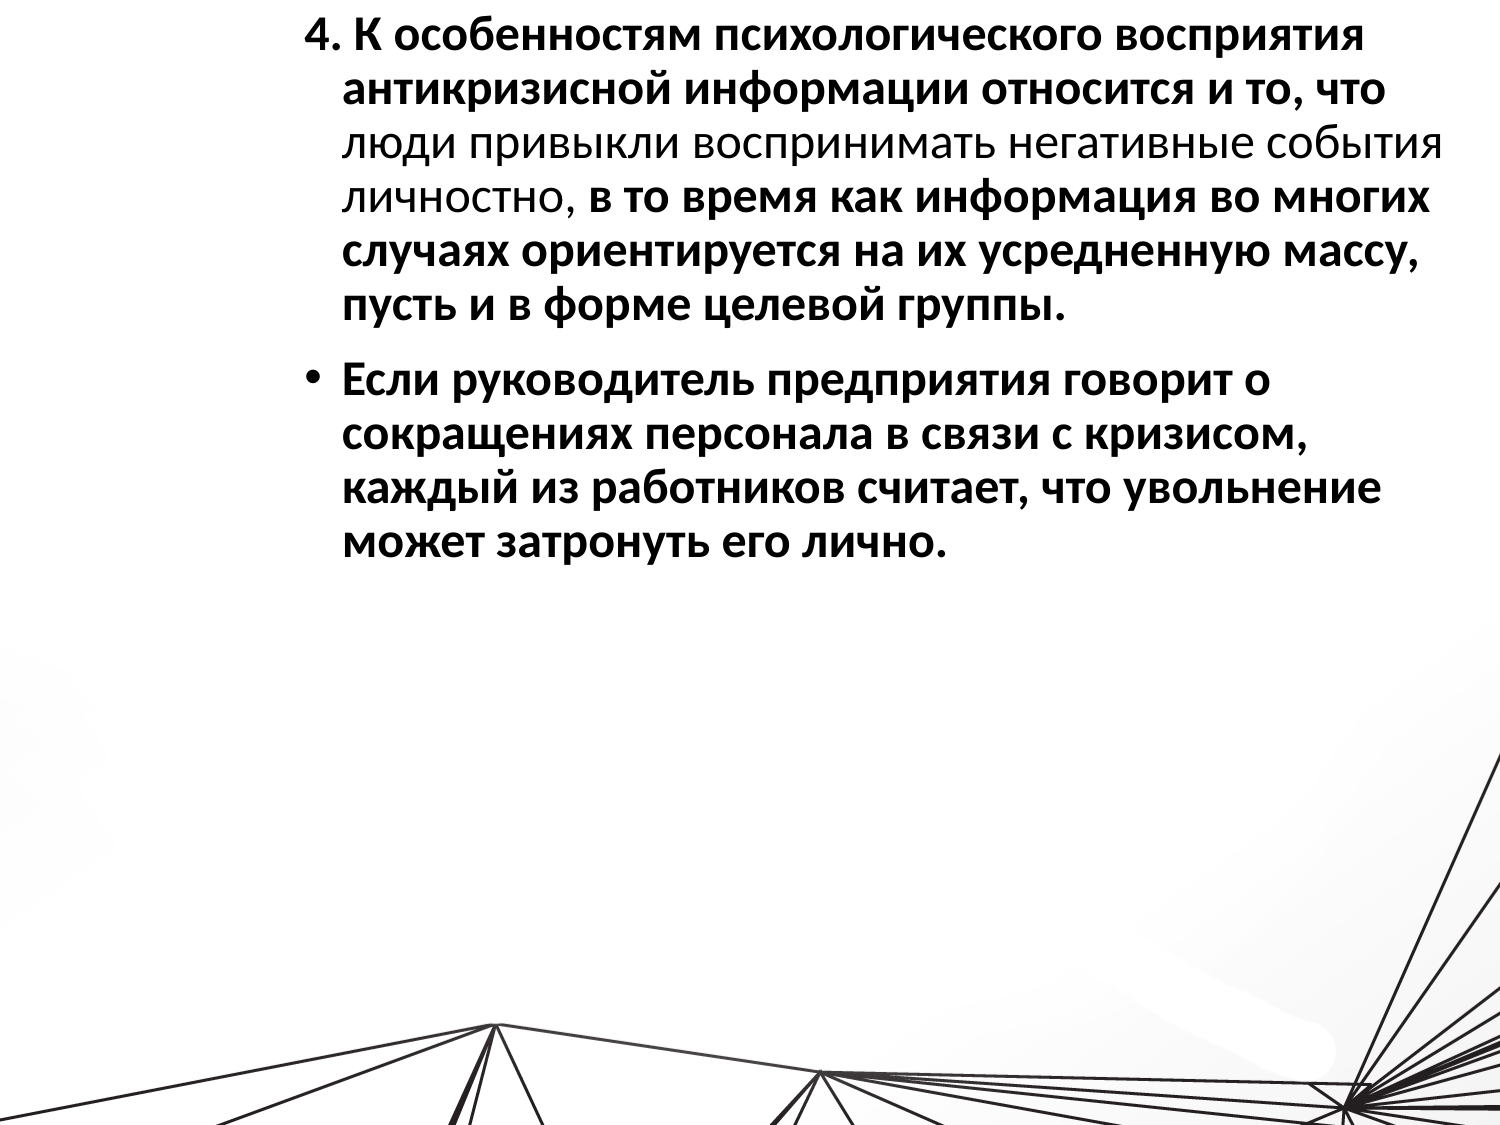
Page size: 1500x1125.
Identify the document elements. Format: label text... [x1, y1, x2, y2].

list 4. К особенностям психологического восприятия антикризисной информации относится и то, что люди привыкли воспринимать негативные события личностно, в то время как информация во многих случаях ориентируется на их усредненную массу, пусть и в форме целевой группы. Если руководитель предприятия говорит о сокращениях персонала в связи с кризисом, каждый из работников считает, что увольнение может затронуть его лично. [289, 0, 1476, 1024]
picture [0, 0, 1500, 1125]
